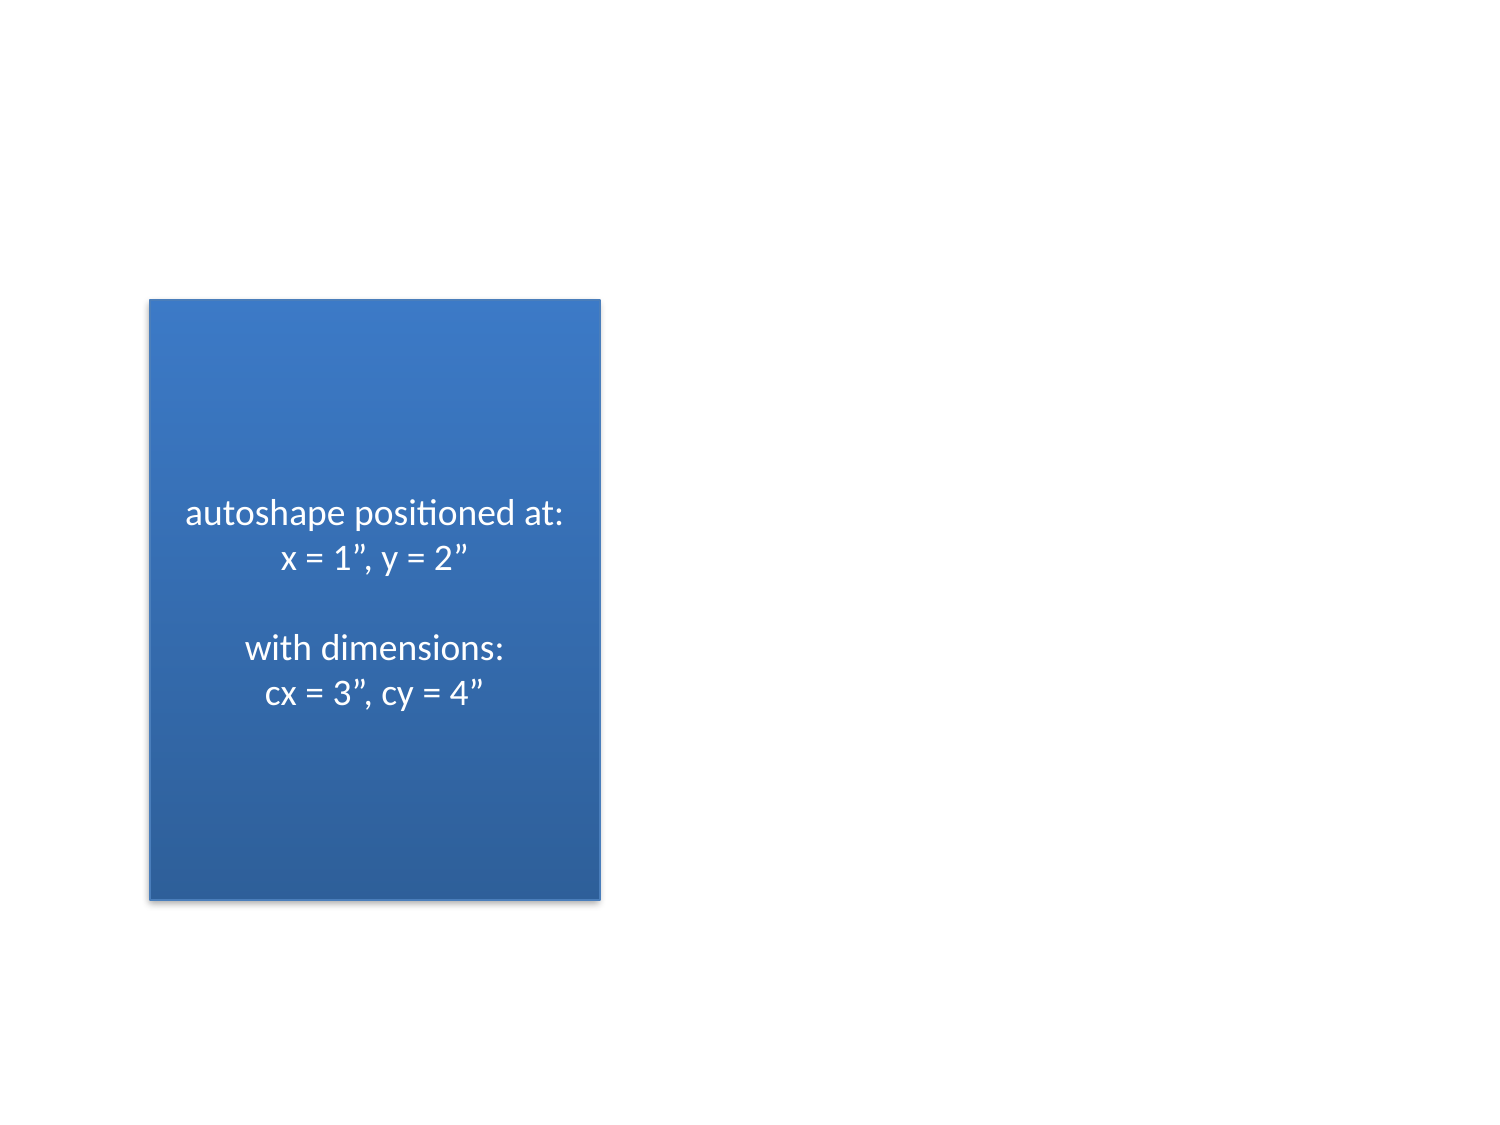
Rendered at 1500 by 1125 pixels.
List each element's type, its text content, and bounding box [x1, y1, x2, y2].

text_box autoshape positioned at: x = 1”, y = 2” with dimensions: cx = 3”, cy = 4” [149, 299, 601, 901]
